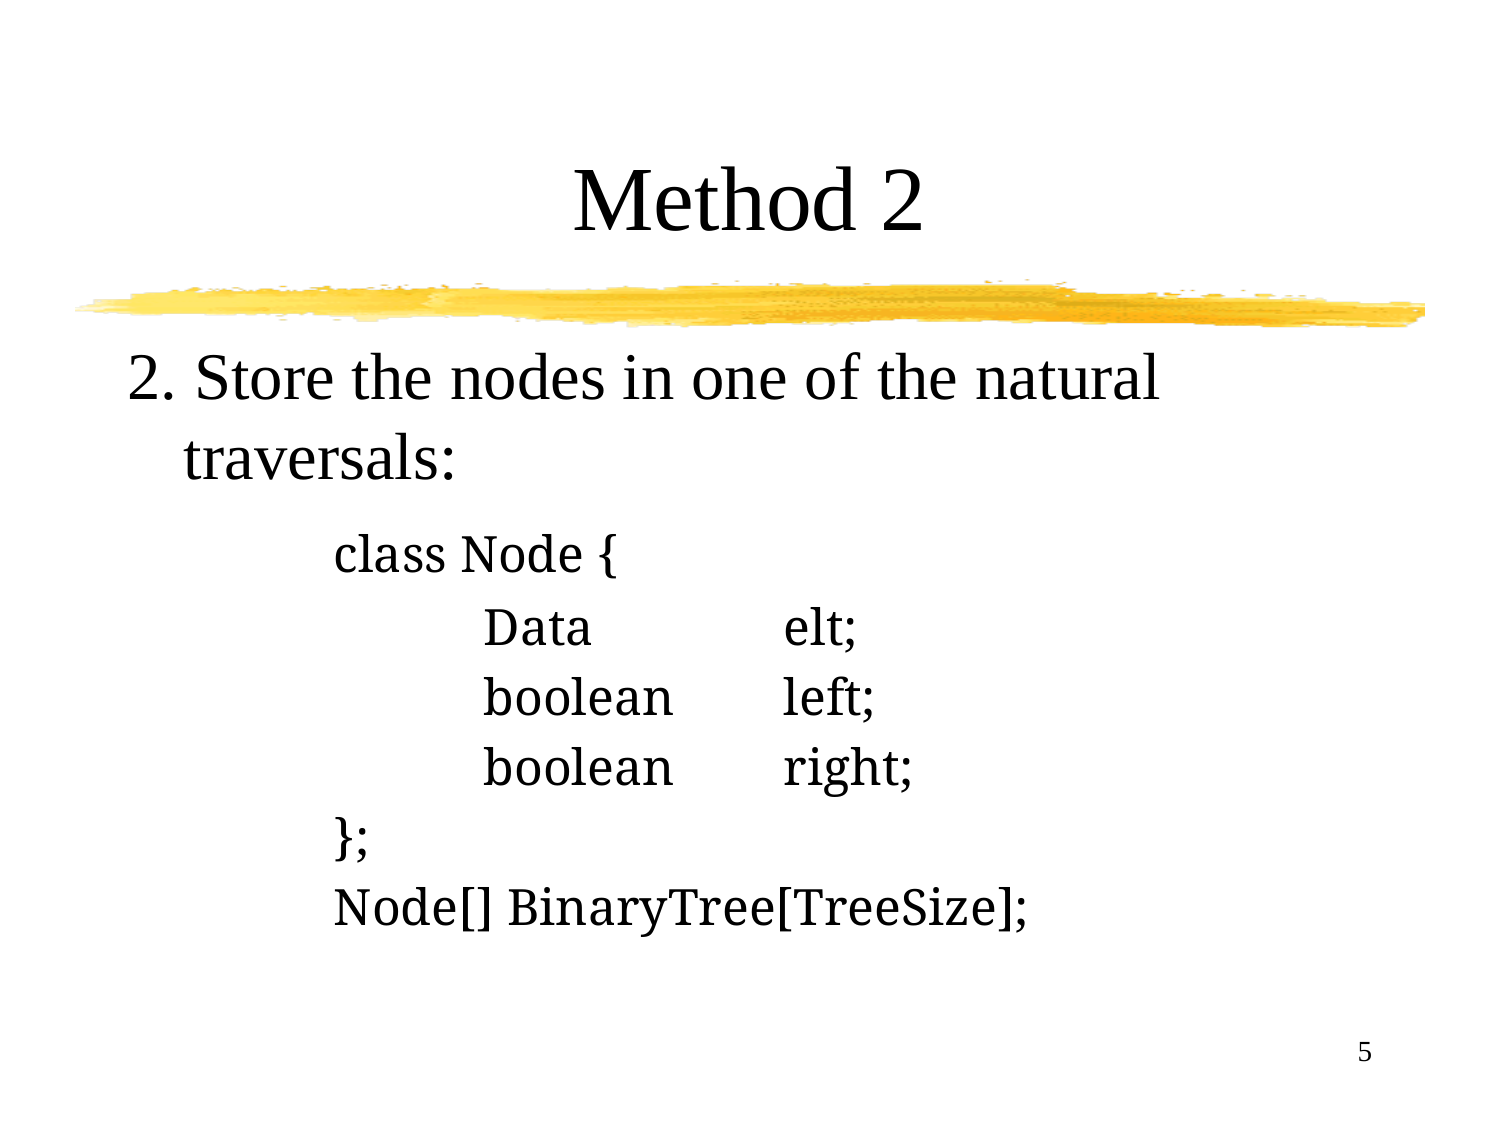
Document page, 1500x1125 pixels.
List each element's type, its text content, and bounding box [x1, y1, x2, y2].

title Method 2 [112, 99, 1388, 288]
slide_number 5 [1074, 1024, 1388, 1101]
picture [75, 274, 1425, 338]
list 2. Store the nodes in one of the natural traversals: class Node { Data elt; boolean left; boolean right; }; Node[] BinaryTree[TreeSize]; [112, 324, 1388, 1001]
